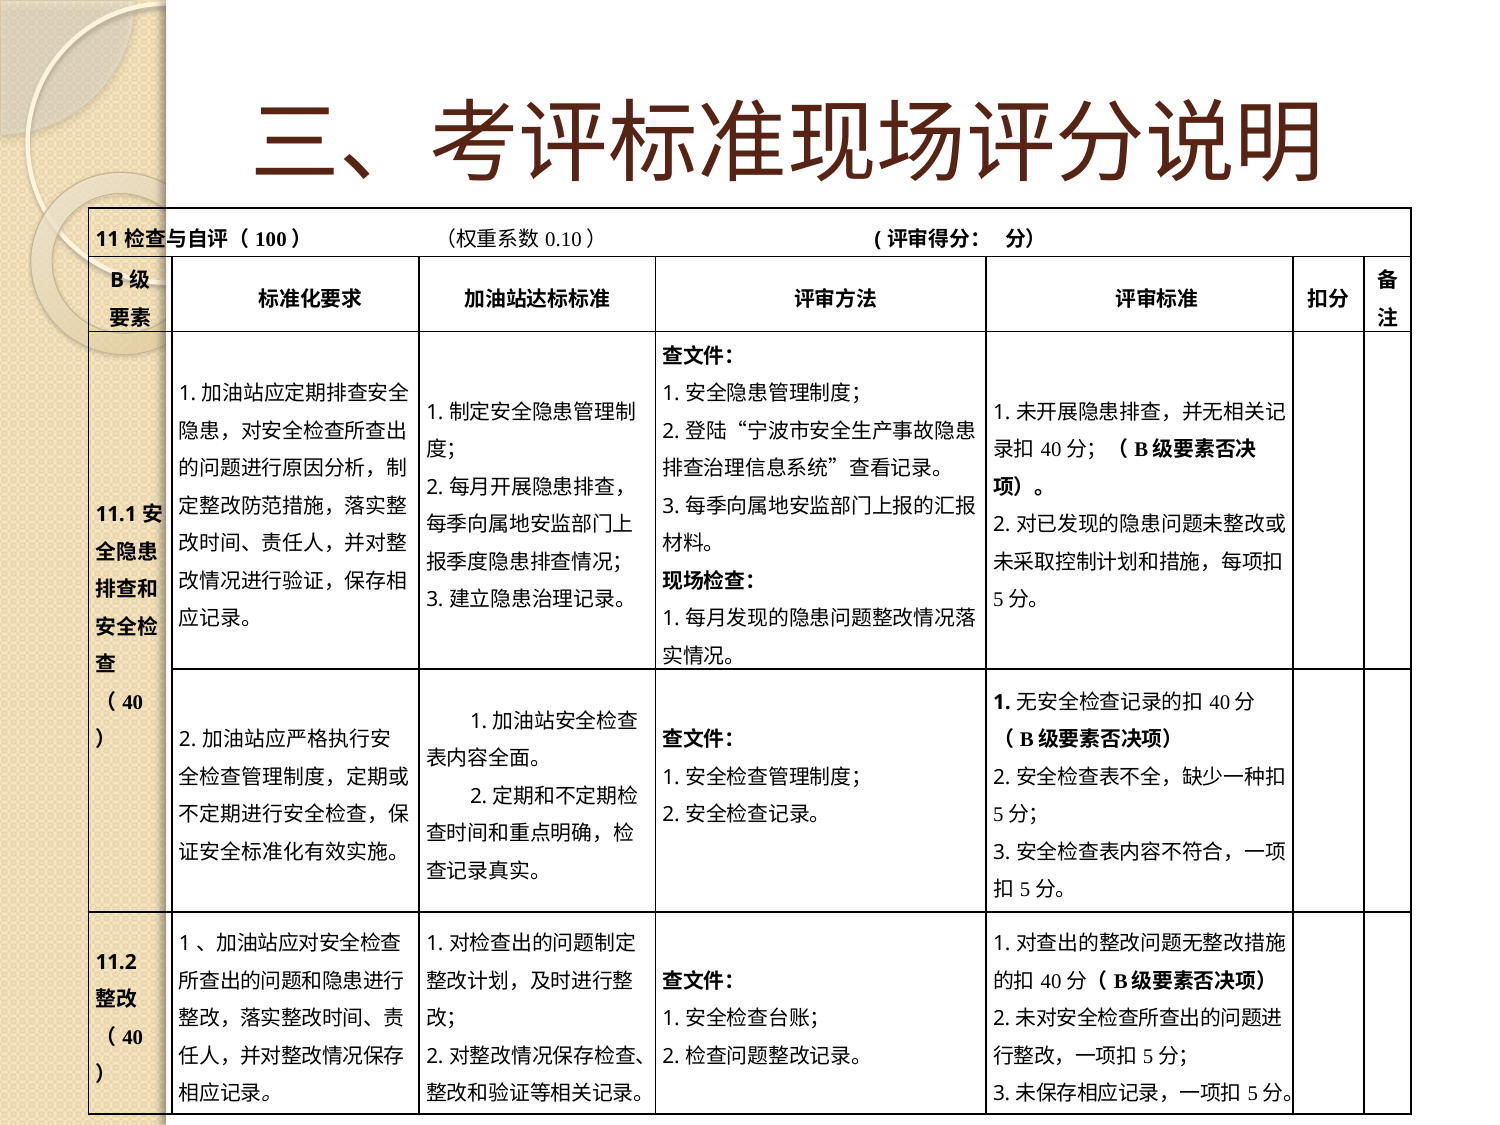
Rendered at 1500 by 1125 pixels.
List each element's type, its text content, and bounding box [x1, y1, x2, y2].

table_cell 1.无安全检查记录的扣40分（B级要素否决项） 2.安全检查表不全，缺少一种扣5分； 3.安全检查表内容不符合，一项扣5分。 [987, 670, 1292, 911]
table_cell 11.1安全隐患排查和安全检查（40） [89, 332, 171, 911]
table_cell 1.加油站安全检查表内容全面。 2.定期和不定期检查时间和重点明确，检查记录真实。 [420, 670, 655, 911]
table_cell 评审标准 [987, 257, 1292, 331]
table_cell 1.对检查出的问题制定整改计划，及时进行整改； 2.对整改情况保存检查、整改和验证等相关记录。 [420, 913, 655, 1113]
table_cell 1.未开展隐患排查，并无相关记录扣40分；（B级要素否决项）。 2.对已发现的隐患问题未整改或未采取控制计划和措施，每项扣5分。 [987, 332, 1292, 668]
table_cell B级 要素 [89, 257, 171, 331]
table_cell [1365, 670, 1410, 911]
table_cell 11.2 整改 （40） [89, 913, 171, 1113]
table_cell [1294, 913, 1363, 1113]
table_cell 标准化要求 [173, 257, 418, 331]
table_cell 扣分 [1294, 257, 1363, 331]
table_cell 1.制定安全隐患管理制度； 2.每月开展隐患排查，每季向属地安监部门上报季度隐患排查情况； 3.建立隐患治理记录。 [420, 332, 655, 668]
table_header 11检查与自评（100） （权重系数0.10） (评审得分： 分） [89, 209, 1410, 256]
table_cell 1.加油站应定期排查安全隐患，对安全检查所查出的问题进行原因分析，制定整改防范措施，落实整改时间、责任人，并对整改情况进行验证，保存相应记录。 [173, 332, 418, 668]
table_cell 1、加油站应对安全检查所查出的问题和隐患进行整改，落实整改时间、责任人，并对整改情况保存相应记录。 [173, 913, 418, 1113]
table_cell [1294, 332, 1363, 668]
title 三、考评标准现场评分说明 [235, 45, 1466, 233]
table_cell 1.对查出的整改问题无整改措施的扣40分（B级要素否决项） 2.未对安全检查所查出的问题进行整改，一项扣5分； 3.未保存相应记录，一项扣5分。 [987, 913, 1292, 1113]
table_cell [1294, 670, 1363, 911]
table_cell 查文件： 1.安全隐患管理制度； 2.登陆“宁波市安全生产事故隐患排查治理信息系统”查看记录。 3.每季向属地安监部门上报的汇报材料。 现场检查： 1.每月发现的隐患问题整改情况落实情况。 [656, 332, 985, 668]
table_cell 查文件： 1.安全检查管理制度； 2.安全检查记录。 [656, 670, 985, 911]
table_cell [1365, 913, 1410, 1113]
table_cell 2.加油站应严格执行安全检查管理制度，定期或不定期进行安全检查，保证安全标准化有效实施。 [173, 670, 418, 911]
table_cell 加油站达标标准 [420, 257, 655, 331]
table_cell 评审方法 [656, 257, 985, 331]
table_cell 备注 [1365, 257, 1410, 331]
table_cell [1365, 332, 1410, 668]
table_cell 查文件： 1.安全检查台账； 2.检查问题整改记录。 [656, 913, 985, 1113]
